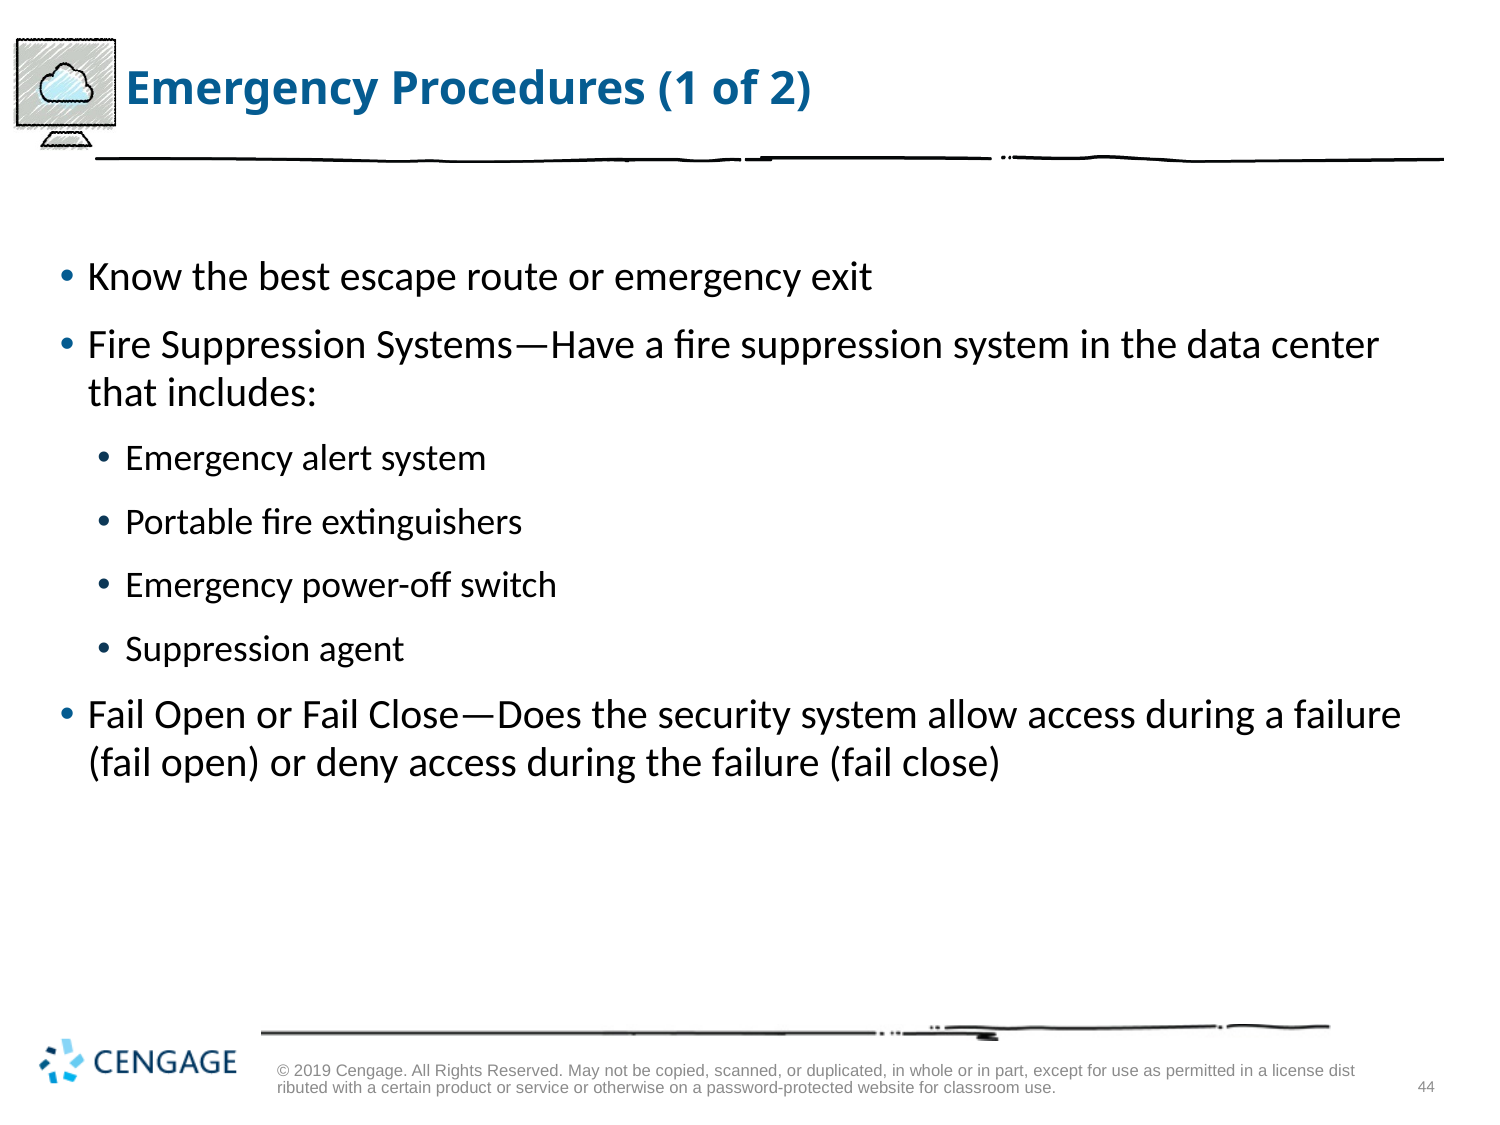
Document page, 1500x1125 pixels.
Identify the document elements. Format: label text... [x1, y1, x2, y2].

picture [13, 36, 117, 151]
picture [261, 1024, 1331, 1041]
title Emergency Procedures (1 of 2) [125, 66, 1442, 116]
footer © 2019 Cengage. All Rights Reserved. May not be copied, scanned, or duplicated, in whole or in part, except for use as permitted in a license distributed with a certain product or service or otherwise on a password-protected website for classroom use. [262, 1050, 1375, 1091]
picture [19, 1025, 249, 1096]
list Know the best escape route or emergency exit Fire Suppression Systems—Have a fire suppression system in the data center that includes: Emergency alert system Portable fire extinguishers Emergency power-off switch Suppression agent Fail Open or Fail Close—Does the security system allow access during a failure (fail open) or deny access during the failure (fail close) [59, 252, 1441, 792]
picture [95, 155, 1444, 163]
